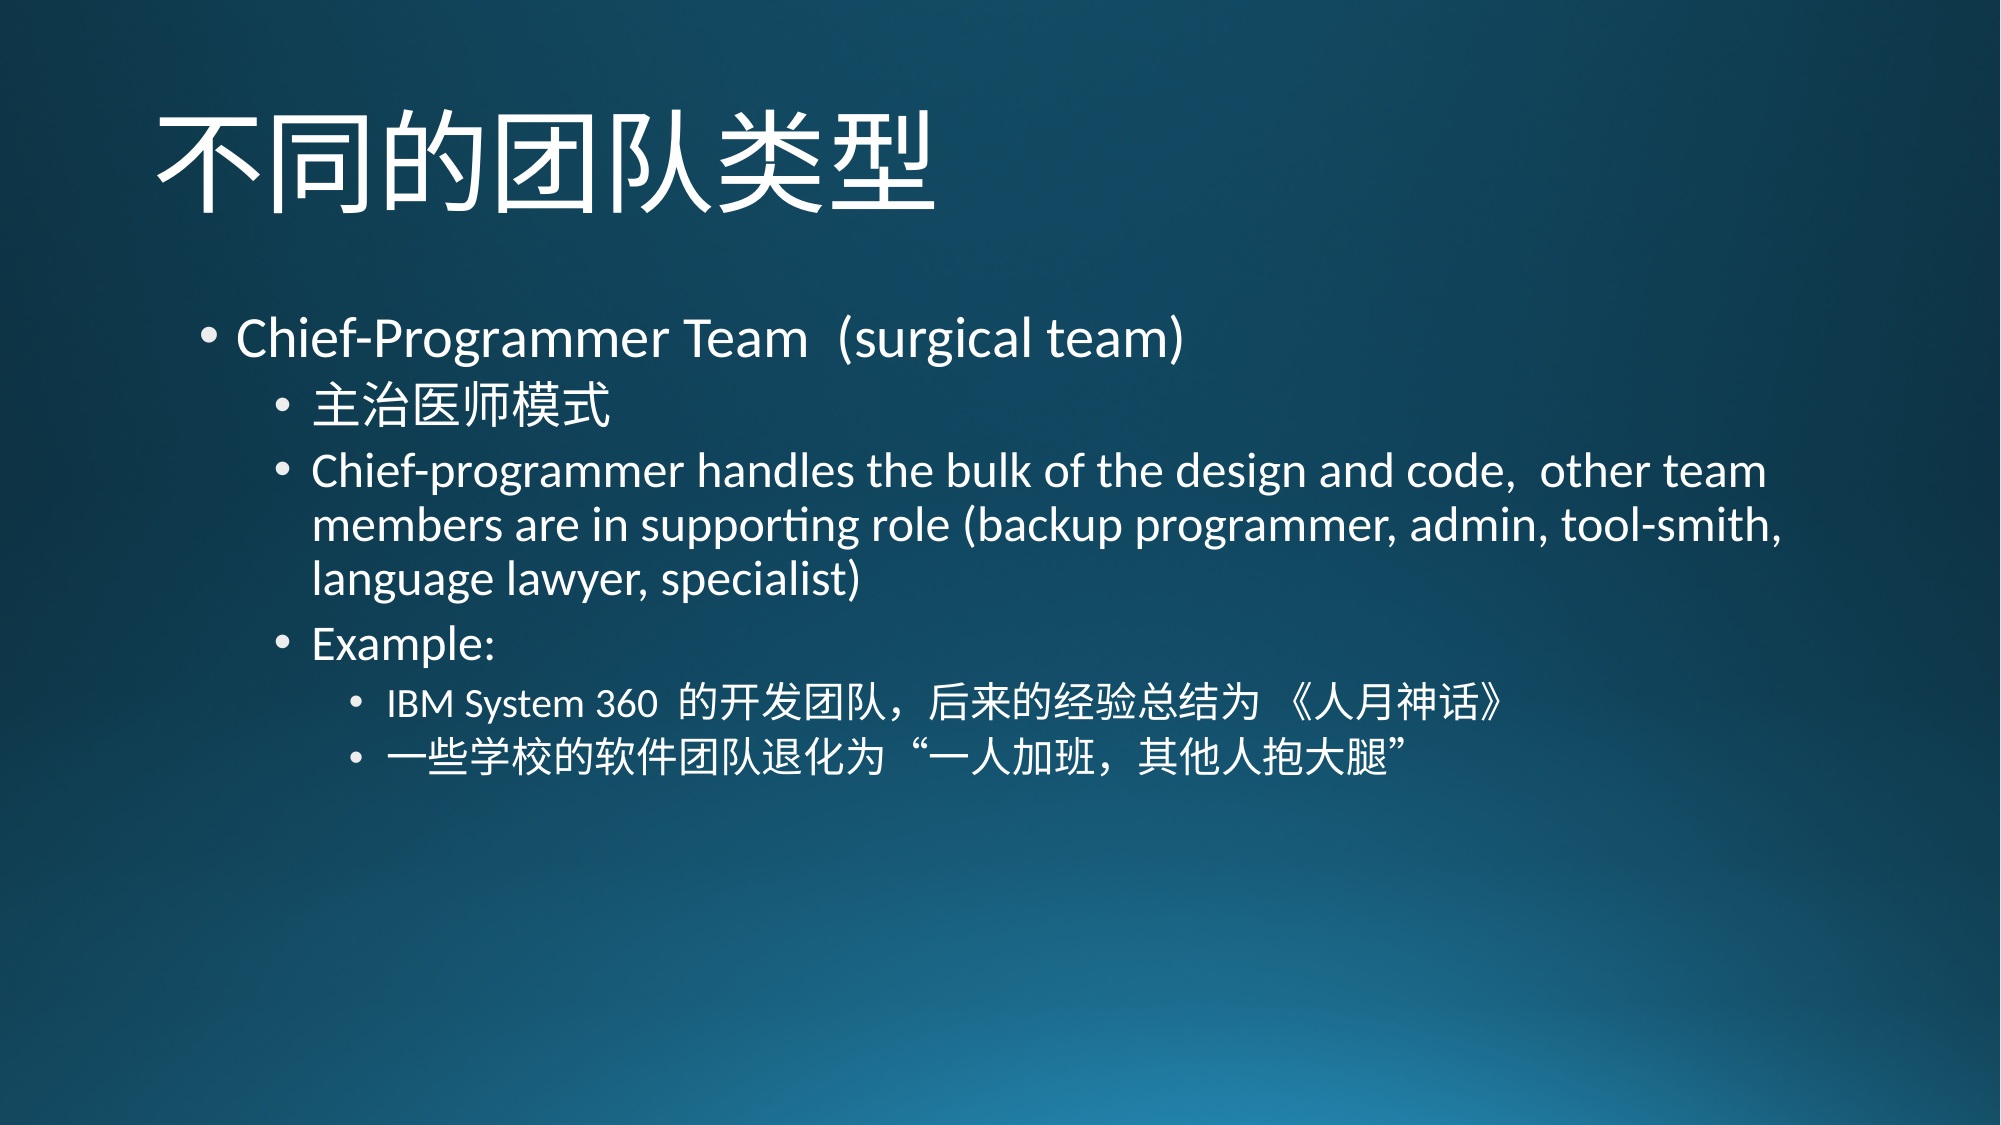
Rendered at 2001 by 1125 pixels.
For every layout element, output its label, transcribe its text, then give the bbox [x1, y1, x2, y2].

picture [0, 0, 2001, 1125]
title 不同的团队类型 [137, 59, 1863, 278]
list Chief-Programmer Team (surgical team) 主治医师模式 Chief-programmer handles the bulk of the design and code, other team members are in supporting role (backup programmer, admin, tool-smith, language lawyer, specialist) Example: IBM System 360 的开发团队，后来的经验总结为 《人月神话》 一些学校的软件团队退化为“一人加班，其他人抱大腿” [183, 299, 1863, 1014]
